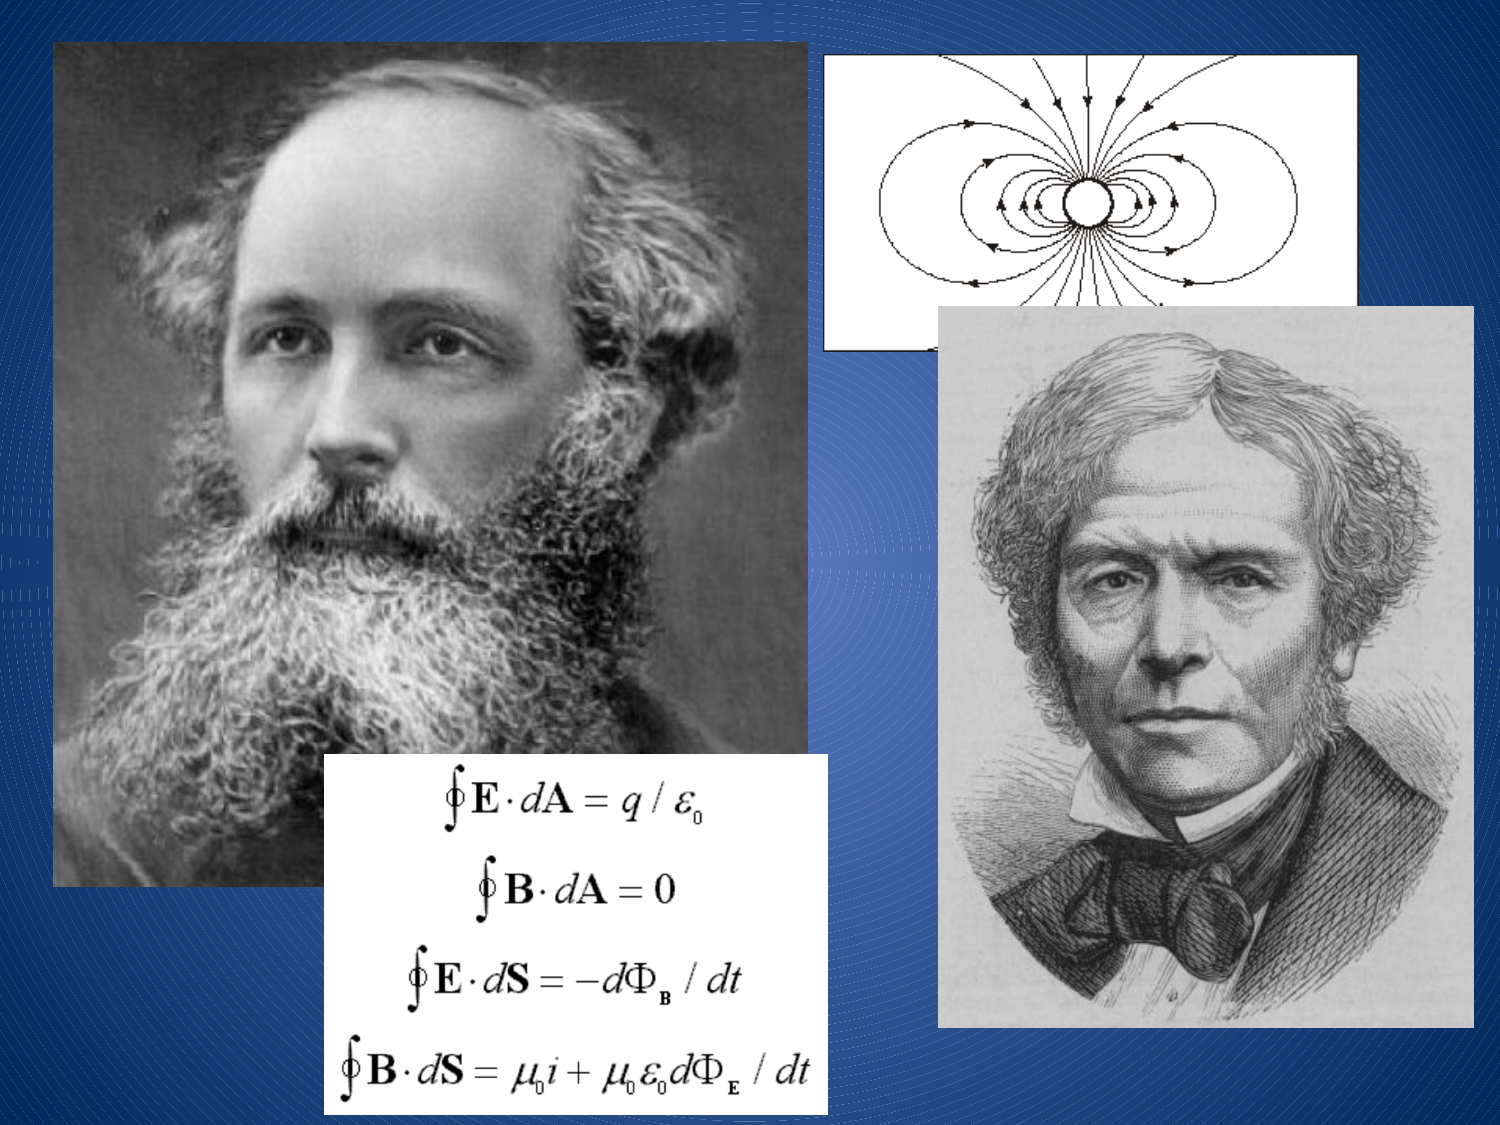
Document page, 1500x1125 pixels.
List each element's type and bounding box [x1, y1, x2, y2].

picture [938, 306, 1474, 1028]
list [823, 54, 1359, 352]
picture [52, 42, 828, 1115]
